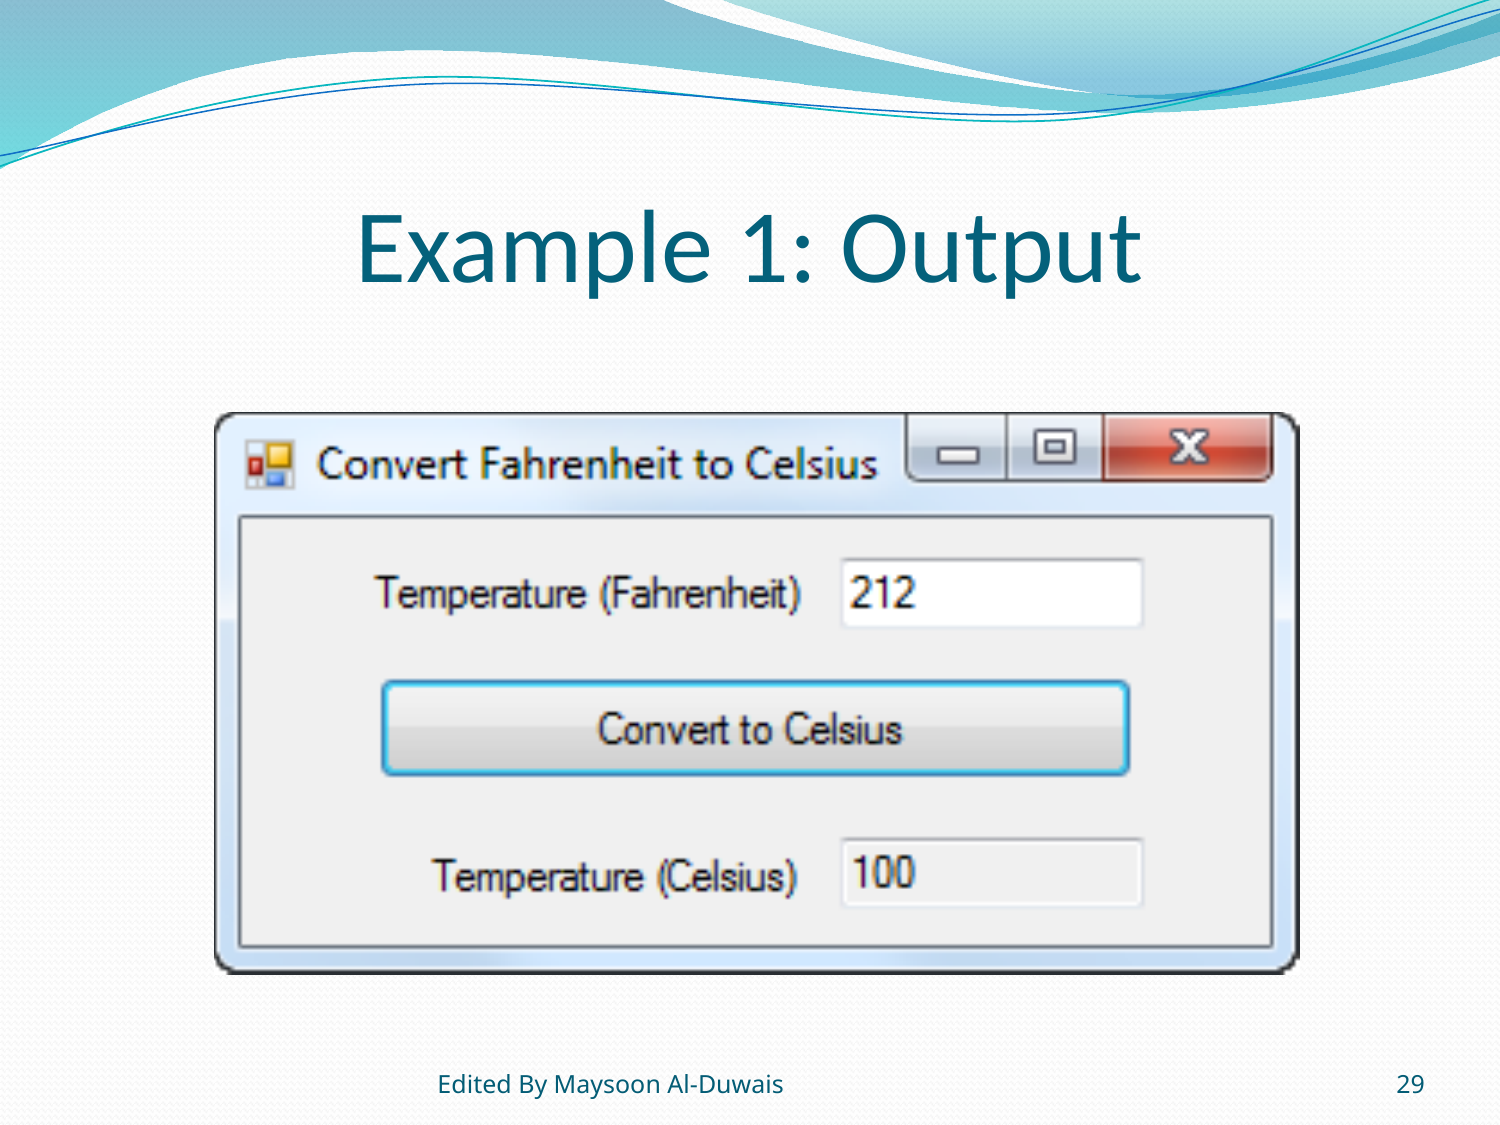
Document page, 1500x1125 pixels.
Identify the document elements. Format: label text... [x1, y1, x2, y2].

title Example 1: Output [75, 115, 1425, 303]
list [214, 412, 1301, 976]
footer Edited By Maysoon Al-Duwais [437, 1042, 988, 1103]
slide_number 29 [1299, 1042, 1425, 1103]
